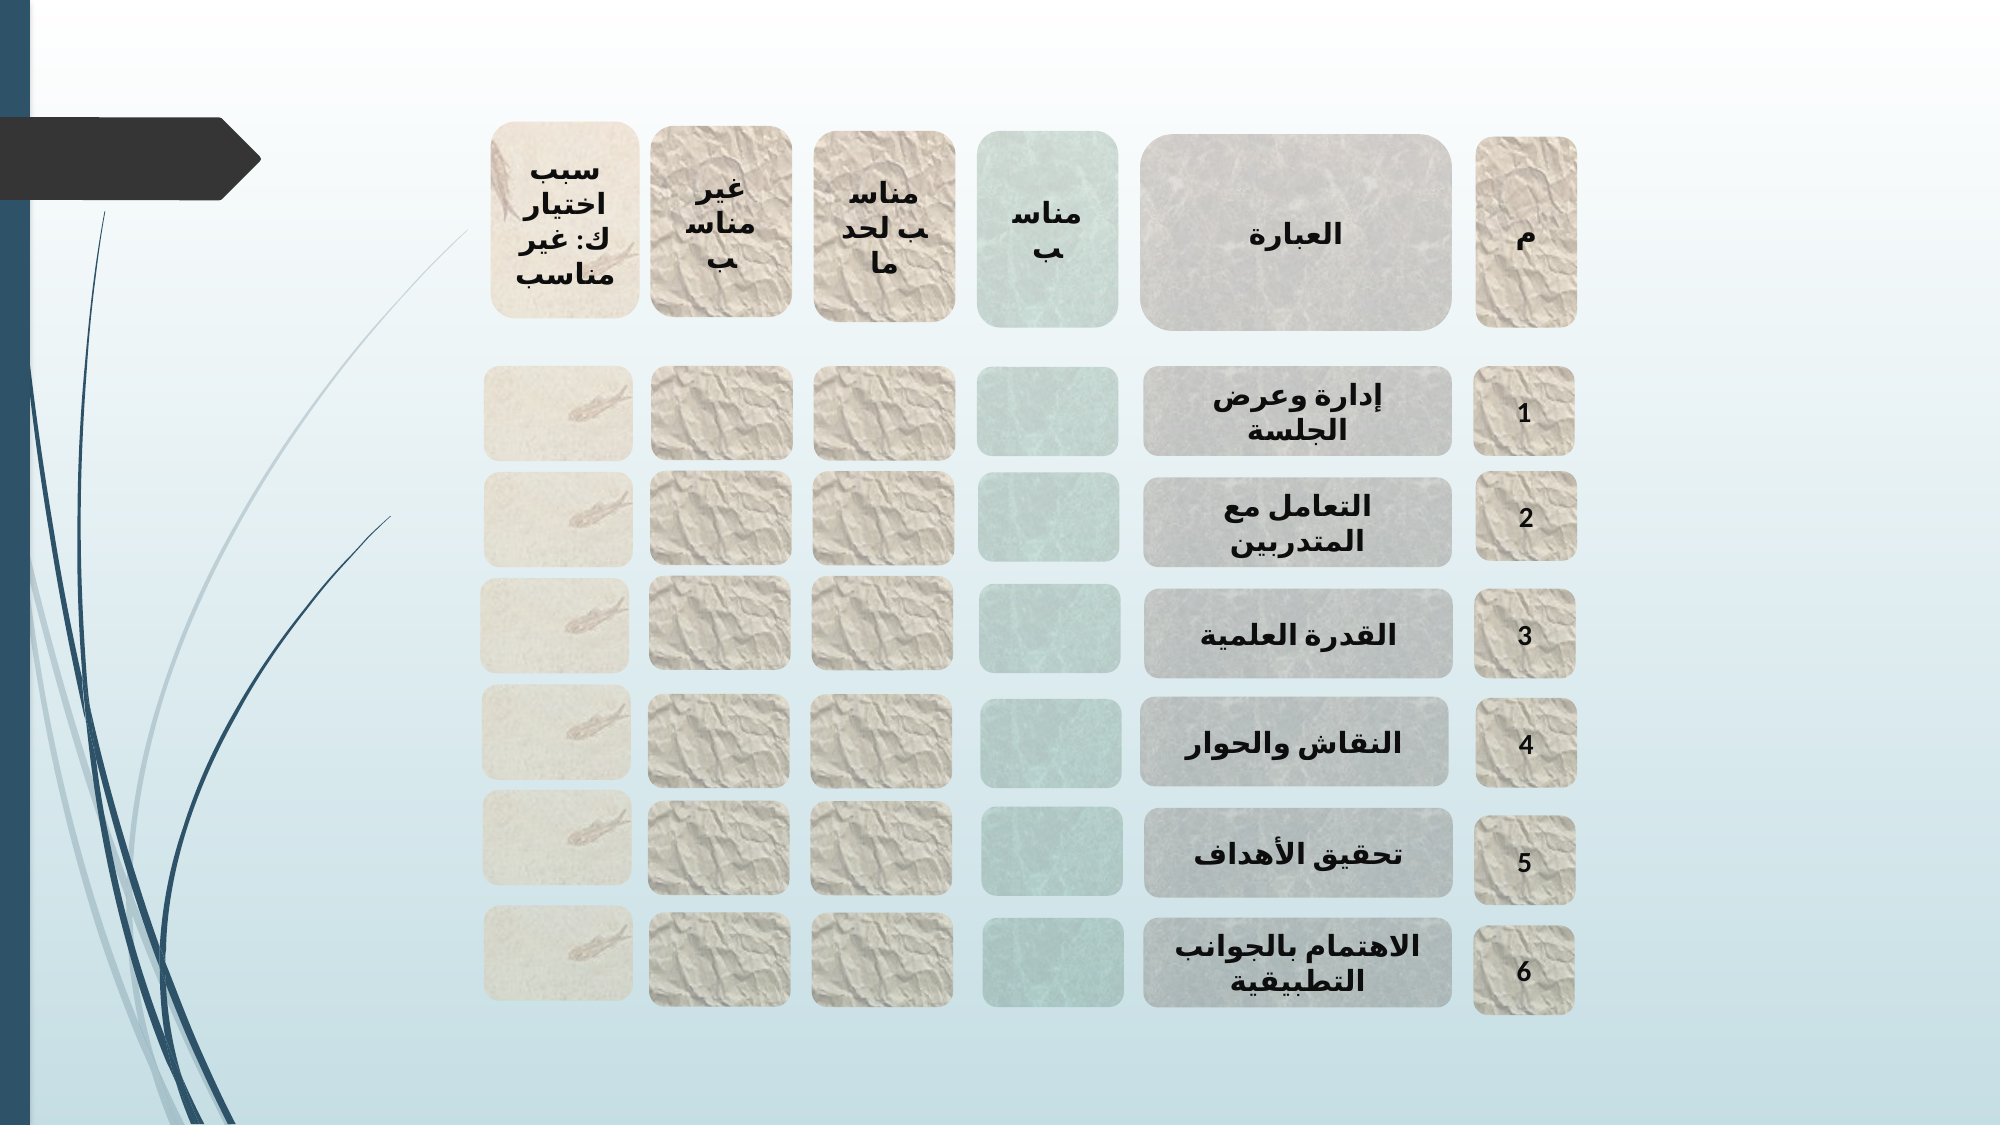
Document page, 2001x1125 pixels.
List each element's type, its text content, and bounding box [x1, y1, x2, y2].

text_box [975, 365, 1120, 458]
text_box [810, 574, 955, 672]
text_box [809, 799, 954, 897]
text_box [482, 904, 635, 1003]
text_box العبارة [1138, 132, 1454, 333]
text_box [980, 805, 1125, 898]
text_box م [1474, 135, 1579, 329]
text_box [647, 911, 792, 1009]
text_box سبب اختيارك: غير مناسب [489, 120, 641, 320]
text_box إدارة وعرض الجلسة [1142, 364, 1454, 458]
text_box [812, 364, 957, 462]
text_box [646, 799, 791, 897]
text_box مناسب لحد ما [812, 129, 957, 324]
text_box [810, 911, 955, 1009]
text_box [482, 364, 635, 463]
text_box النقاش والحوار [1138, 695, 1450, 788]
text_box [478, 576, 631, 675]
text_box [480, 683, 633, 782]
text_box 6 [1472, 924, 1577, 1017]
text_box 1 [1472, 364, 1577, 458]
text_box [649, 364, 795, 462]
text_box [647, 574, 792, 672]
text_box [648, 469, 794, 567]
text_box [481, 788, 634, 887]
text_box [809, 692, 954, 790]
text_box مناسب [975, 129, 1120, 329]
text_box غير مناسب [649, 124, 794, 319]
text_box [811, 469, 956, 567]
text_box 3 [1472, 587, 1577, 680]
text_box تحقيق الأهداف [1142, 806, 1455, 899]
text_box 5 [1472, 814, 1577, 907]
text_box [482, 470, 635, 569]
text_box التعامل مع المتدربين [1142, 476, 1454, 569]
text_box [646, 692, 791, 790]
text_box [981, 916, 1126, 1009]
text_box القدرة العلمية [1142, 587, 1455, 680]
text_box [977, 582, 1122, 675]
text_box [978, 697, 1123, 790]
text_box 4 [1474, 696, 1579, 789]
text_box 2 [1474, 469, 1579, 563]
text_box [976, 471, 1121, 563]
text_box الاهتمام بالجوانب التطبيقية [1142, 916, 1454, 1009]
